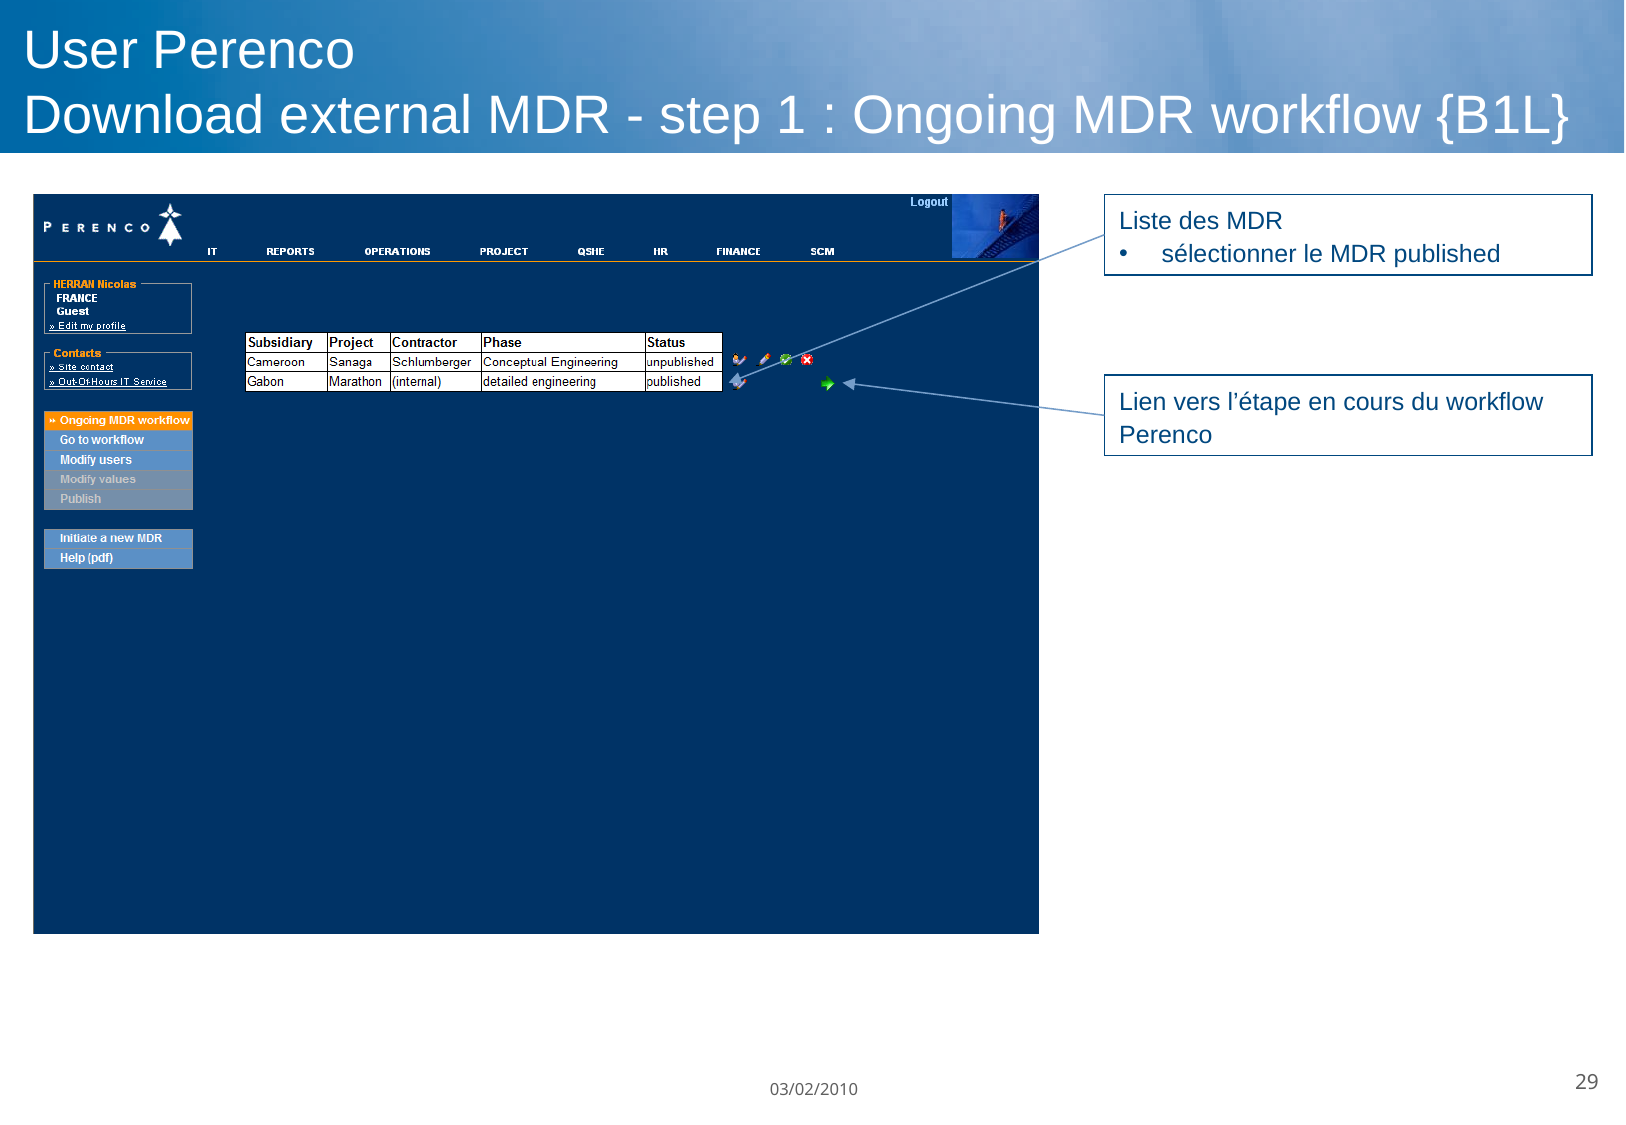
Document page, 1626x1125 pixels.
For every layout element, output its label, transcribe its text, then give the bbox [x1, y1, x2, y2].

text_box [728, 235, 1105, 383]
text_box Lien vers l’étape en cours du workflow Perenco [1104, 375, 1593, 456]
footer 03/02/2010 [14, 1070, 1615, 1104]
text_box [842, 382, 1105, 417]
text_box Liste des MDR sélectionner le MDR published [1104, 194, 1593, 275]
slide_number 29 [13, 1060, 1615, 1104]
picture [33, 194, 1040, 935]
title User Perenco Download external MDR - step 1 : Ongoing MDR workflow {B1L} [0, 0, 1625, 153]
